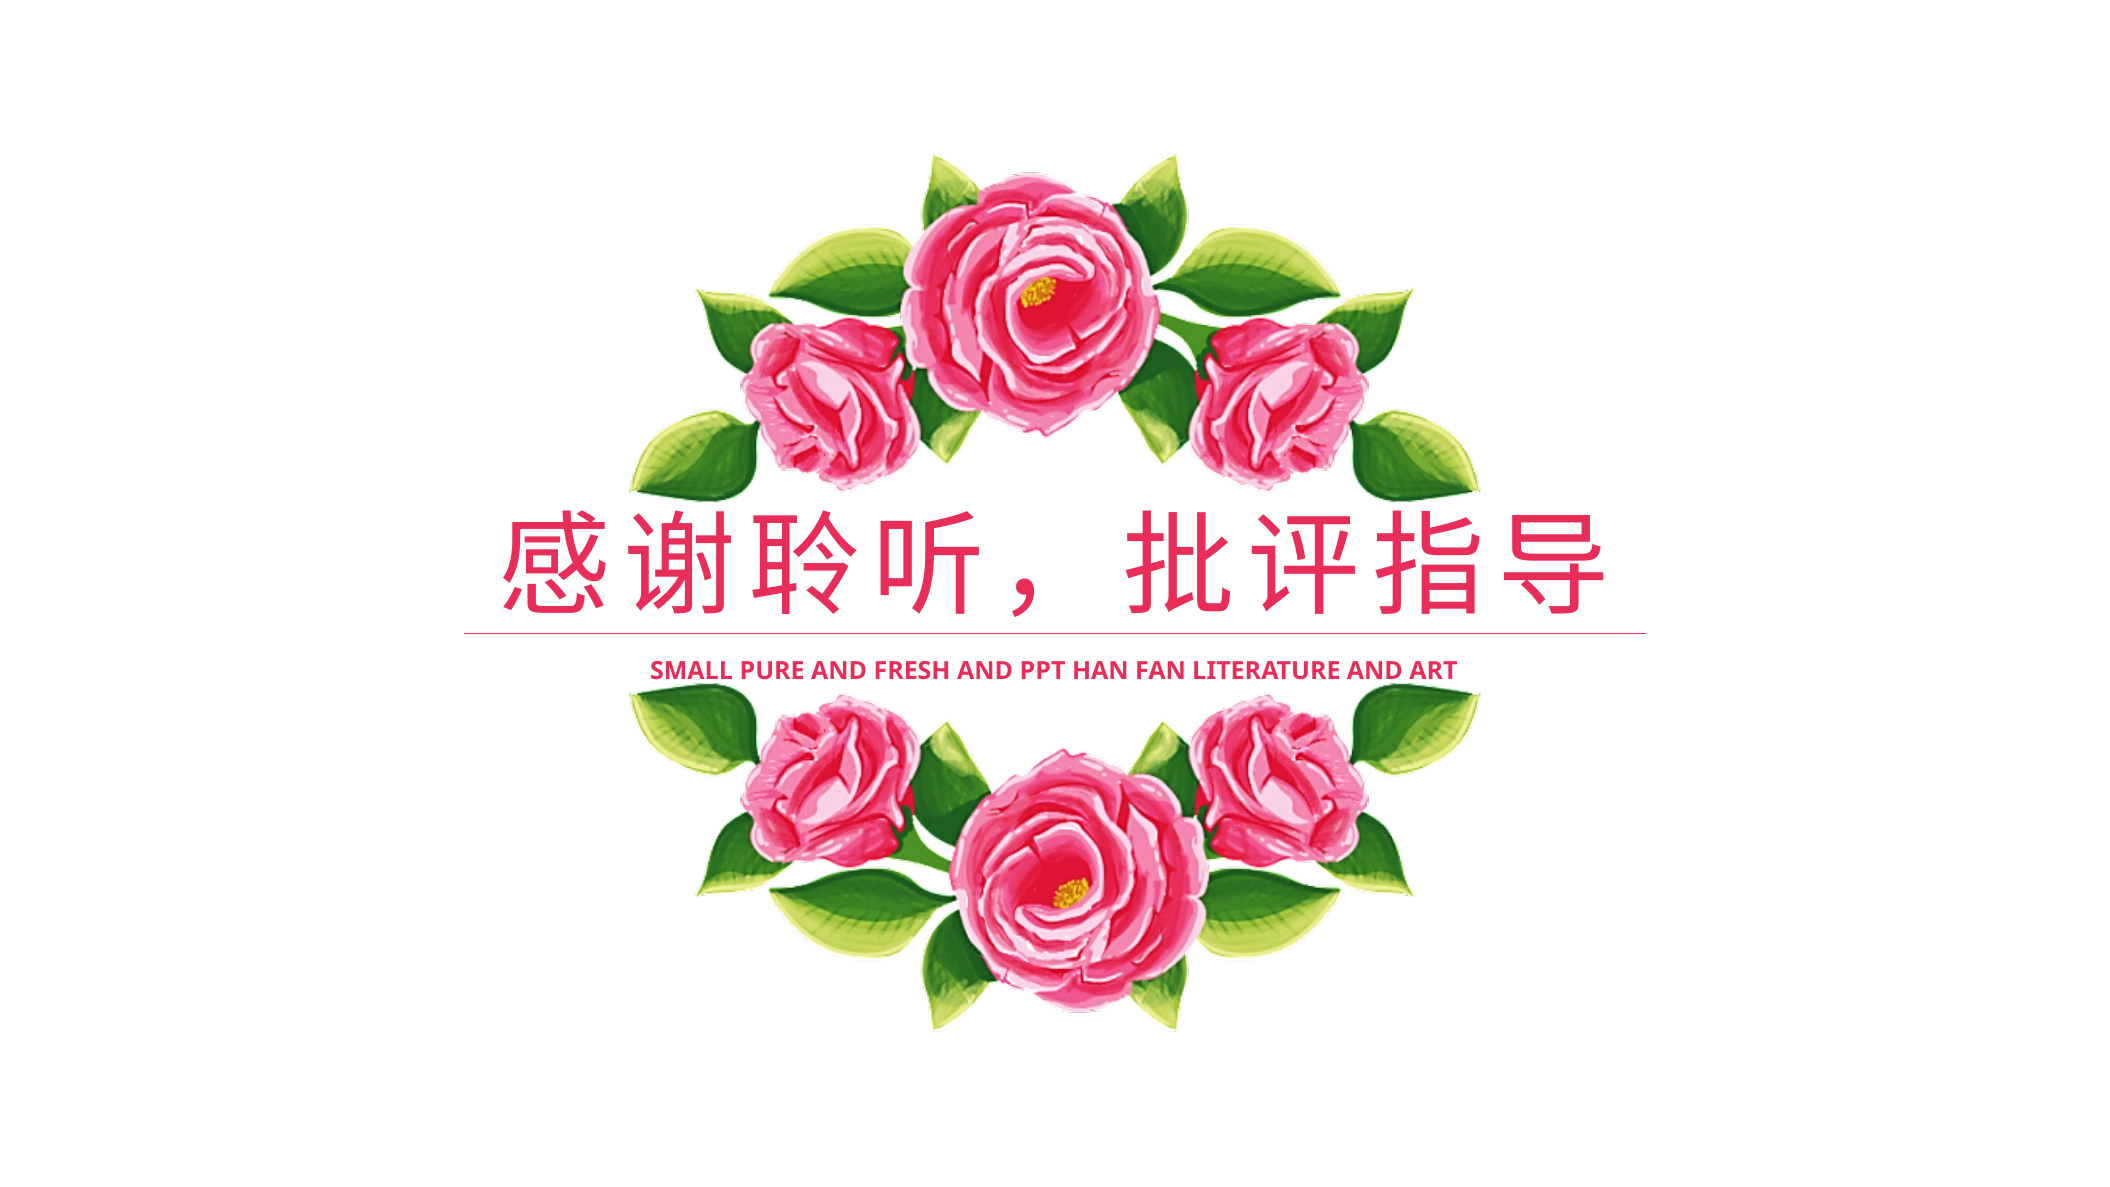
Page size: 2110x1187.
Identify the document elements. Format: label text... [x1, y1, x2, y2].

text_box [0, 0, 2110, 1187]
text_box 感谢聆听，批评指导 [428, 493, 1681, 629]
text_box SMALL PURE AND FRESH AND PPT HAN FAN LITERATURE AND ART [484, 654, 1625, 685]
